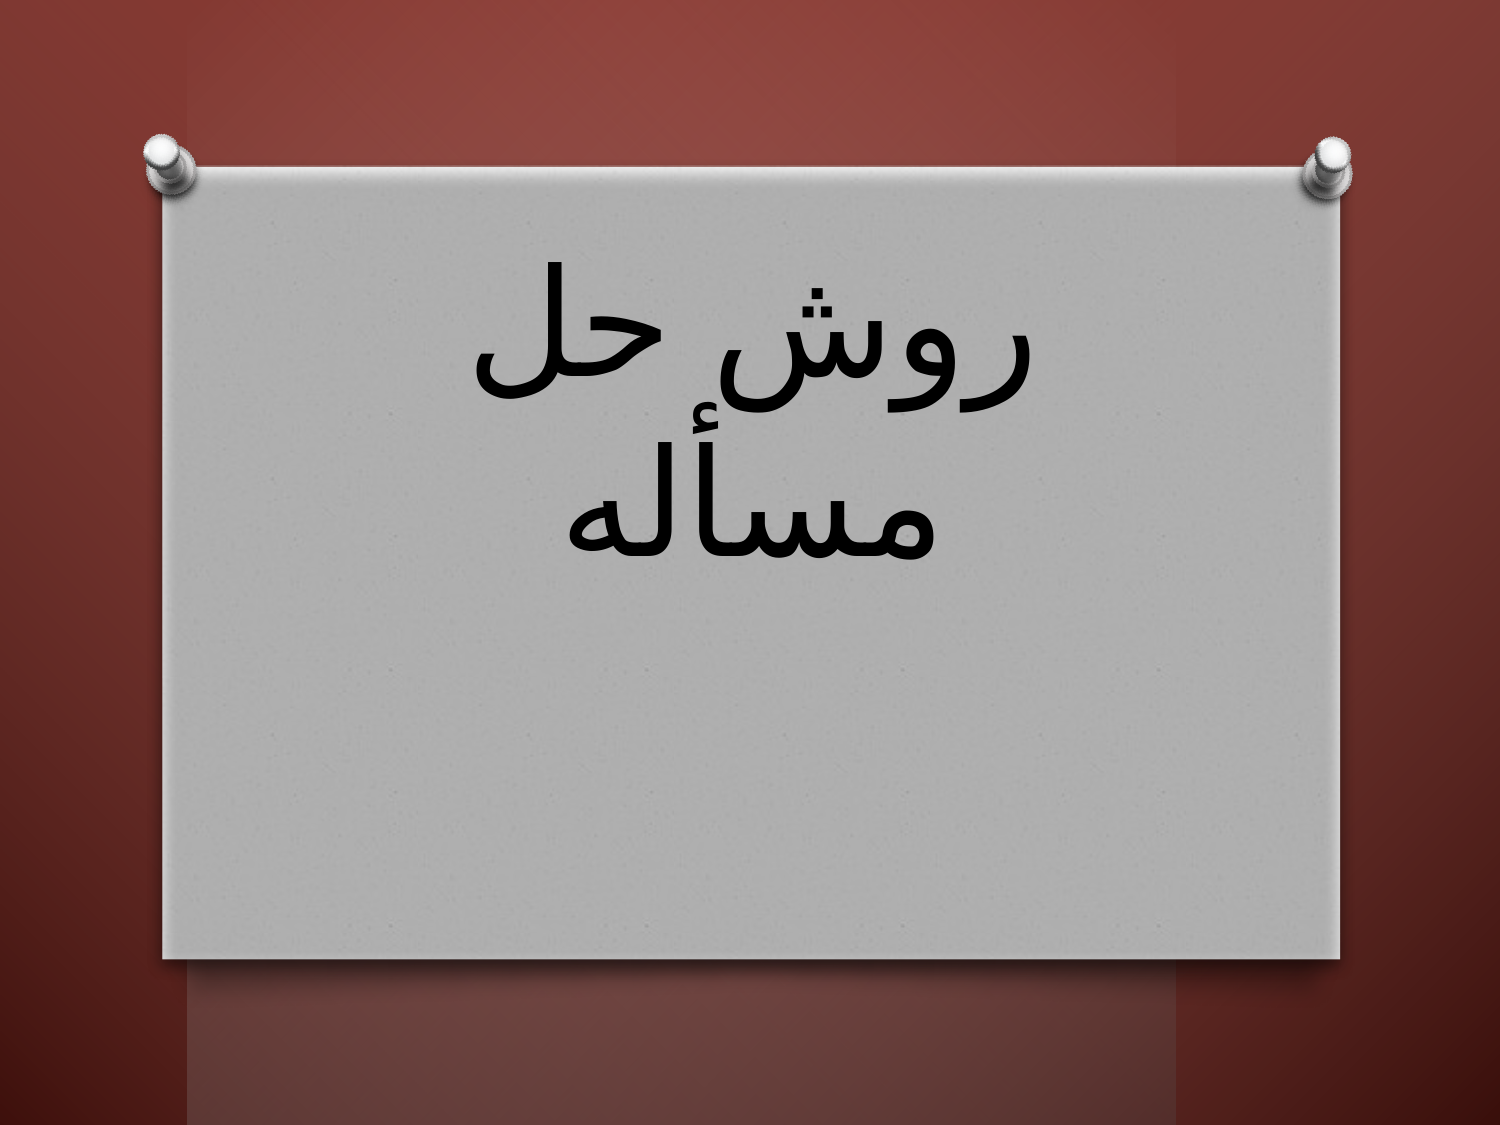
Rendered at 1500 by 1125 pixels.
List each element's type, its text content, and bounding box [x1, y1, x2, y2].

title روش حل مسأله [283, 294, 1223, 595]
picture [1274, 109, 1396, 230]
picture [112, 100, 235, 224]
